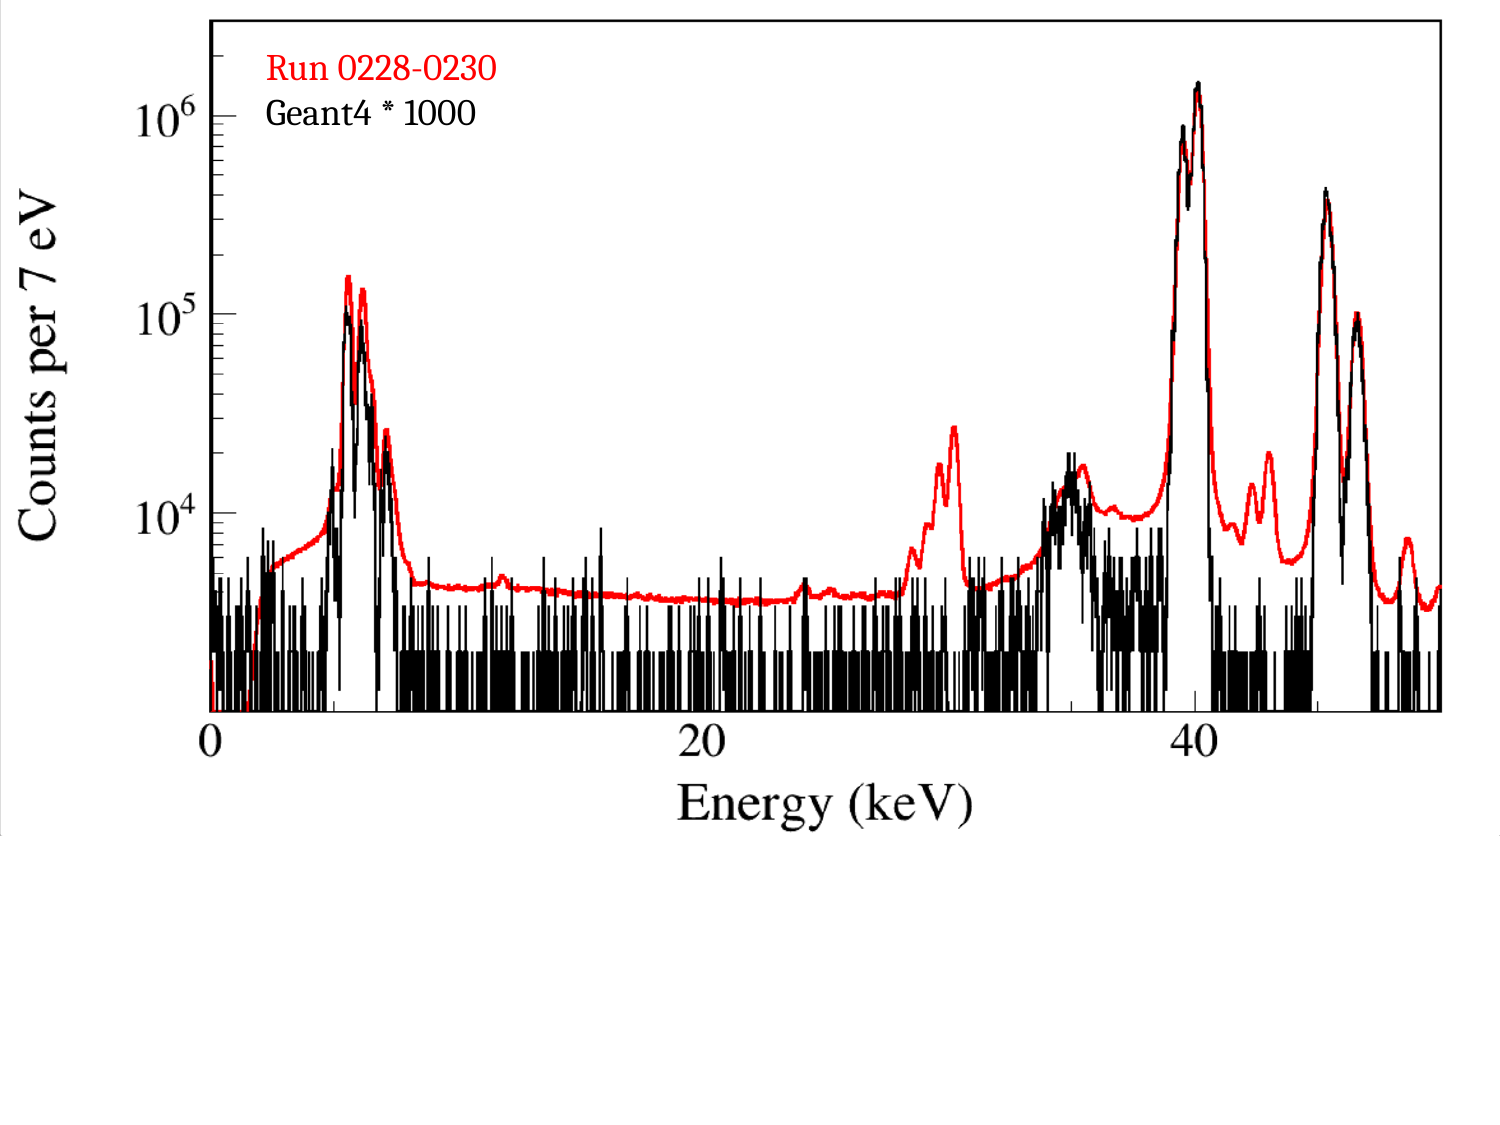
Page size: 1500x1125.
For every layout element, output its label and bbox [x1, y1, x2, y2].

picture [0, 0, 1500, 836]
